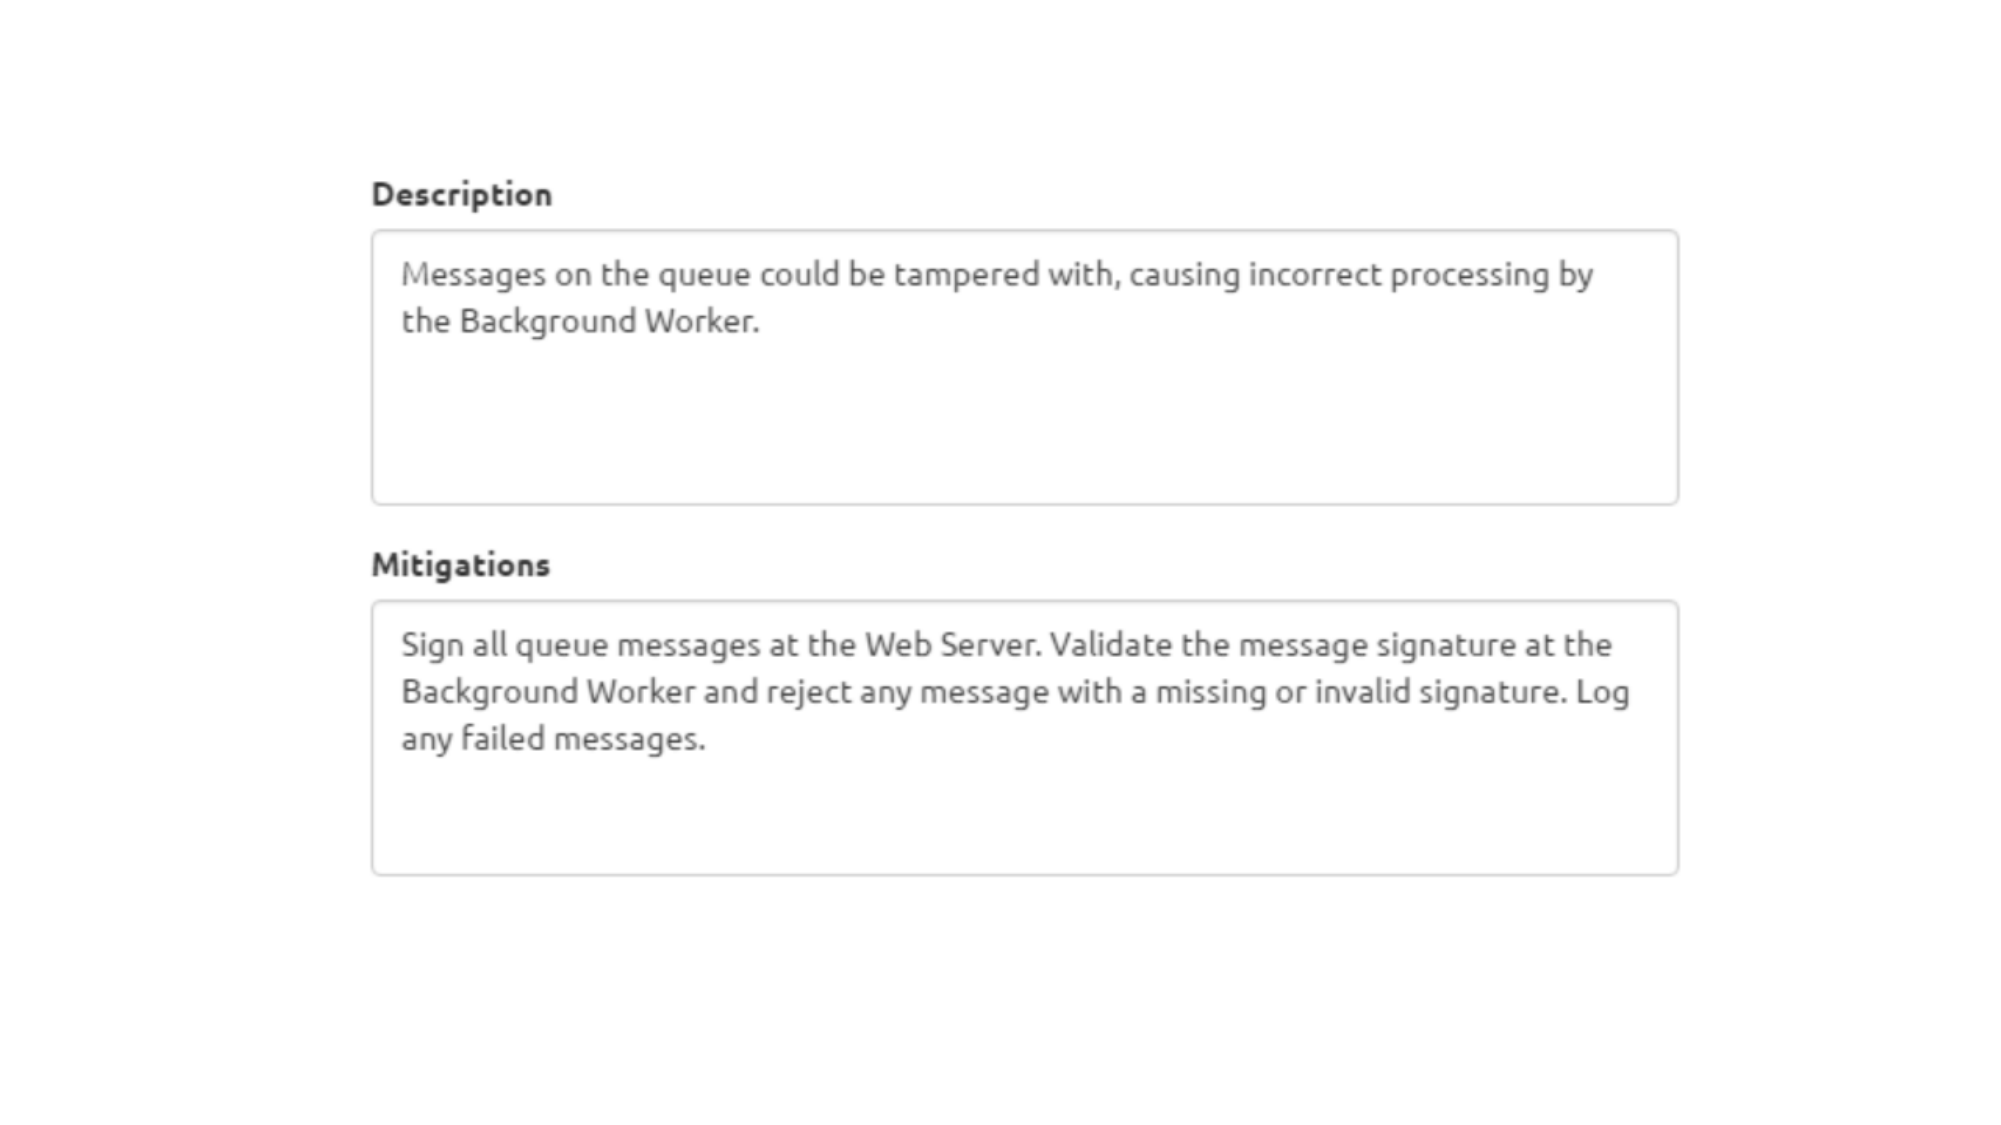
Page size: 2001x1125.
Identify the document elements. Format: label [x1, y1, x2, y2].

picture [360, 166, 1704, 893]
